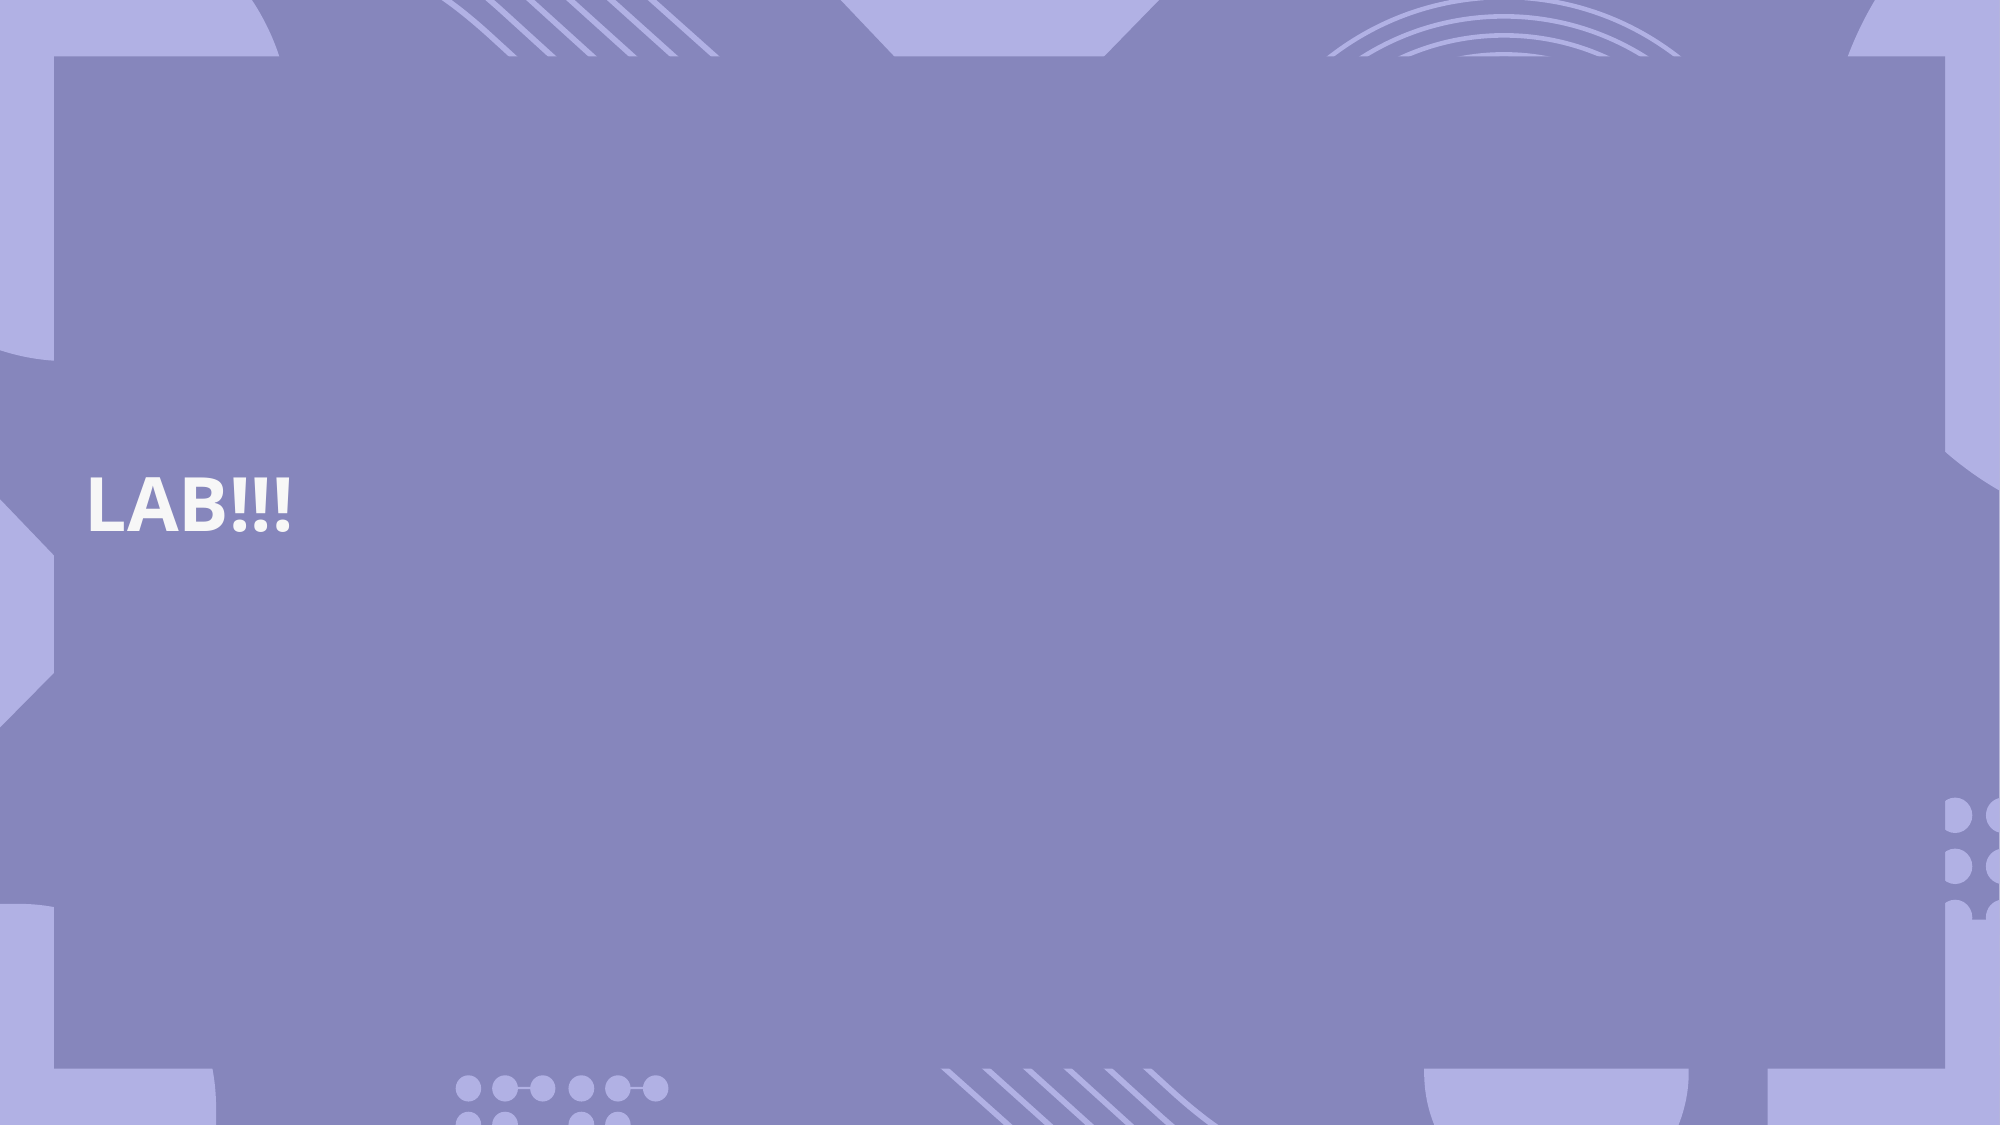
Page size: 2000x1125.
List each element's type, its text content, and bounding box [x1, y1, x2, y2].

title LAB!!! [69, 328, 1412, 549]
